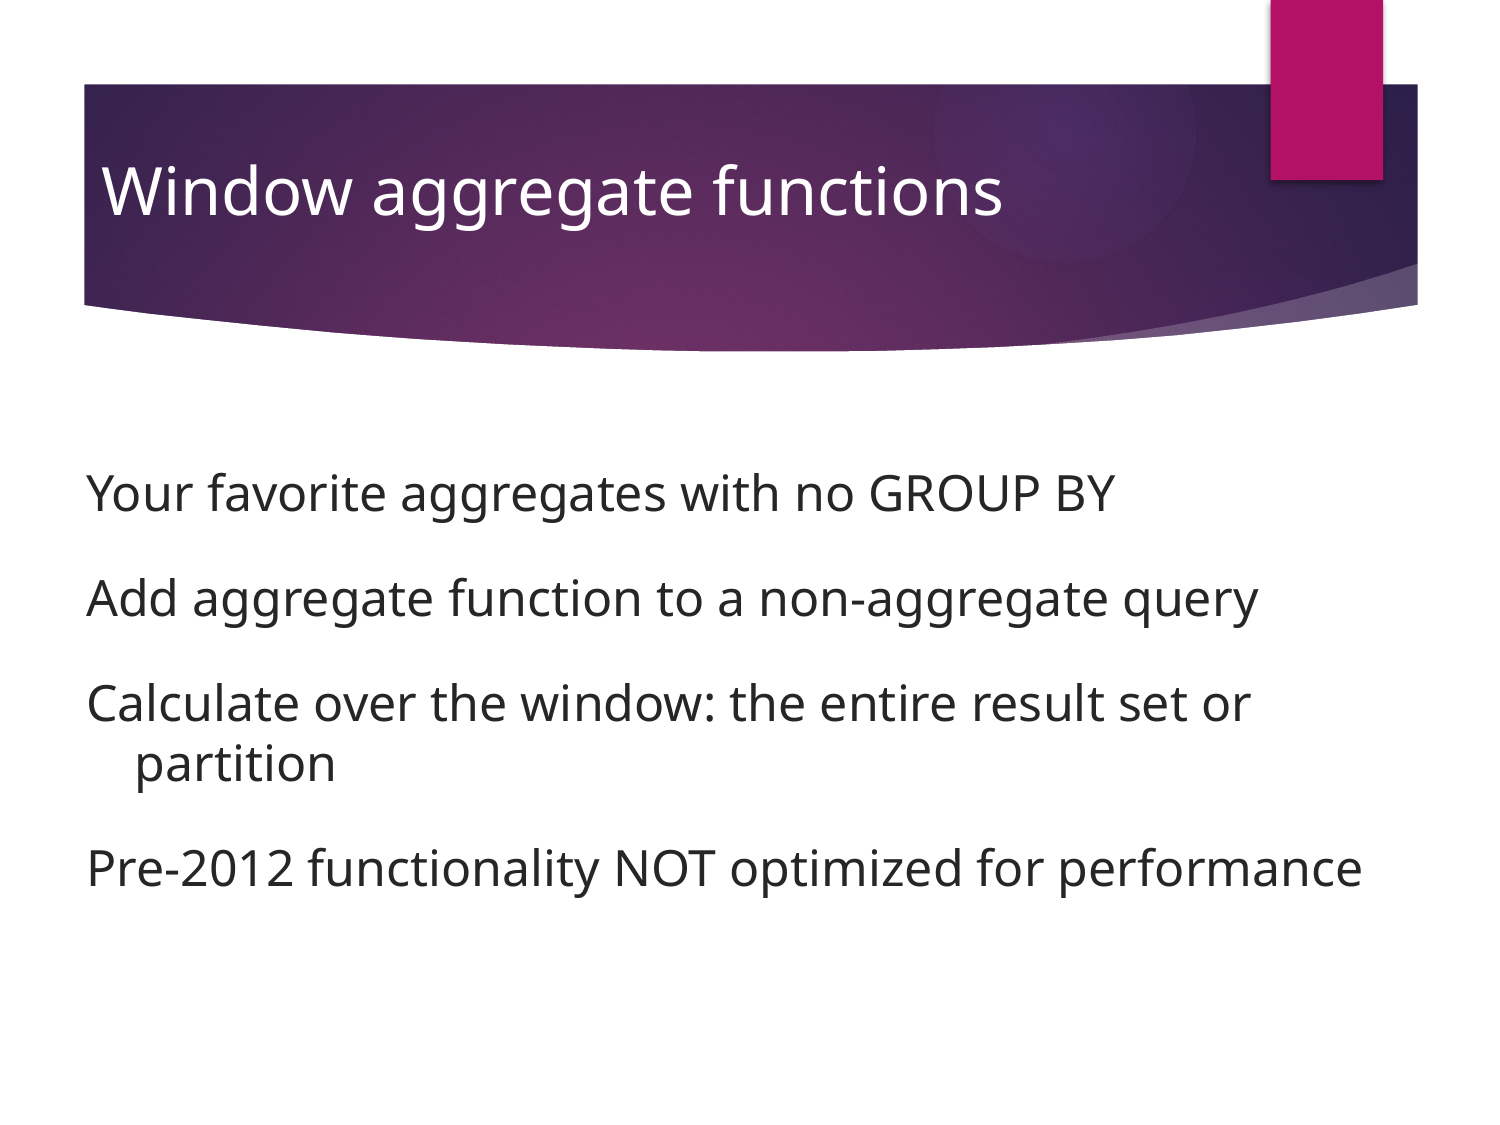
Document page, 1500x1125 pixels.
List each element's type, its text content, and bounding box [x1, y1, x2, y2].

list Your favorite aggregates with no GROUP BY Add aggregate function to a non-aggregate query Calculate over the window: the entire result set or partition Pre-2012 functionality NOT optimized for performance [71, 454, 1422, 1125]
title Window aggregate functions [86, 132, 1437, 246]
